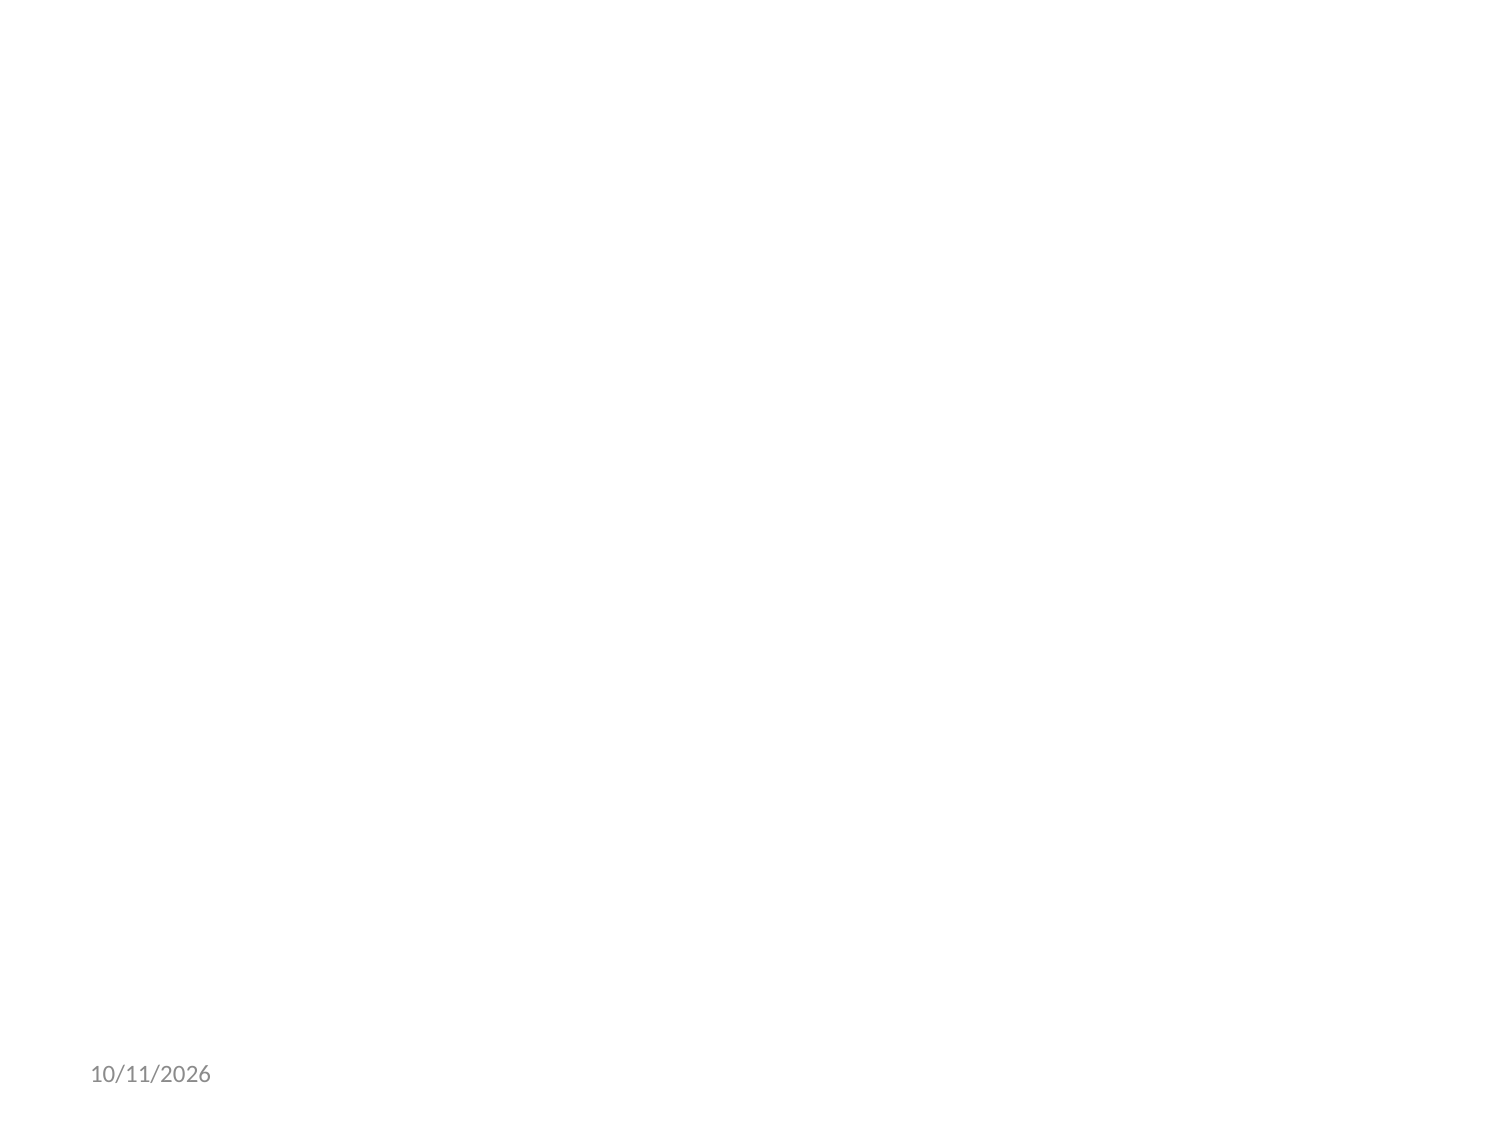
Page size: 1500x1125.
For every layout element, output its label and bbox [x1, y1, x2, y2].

slide_number [75, 1042, 425, 1103]
